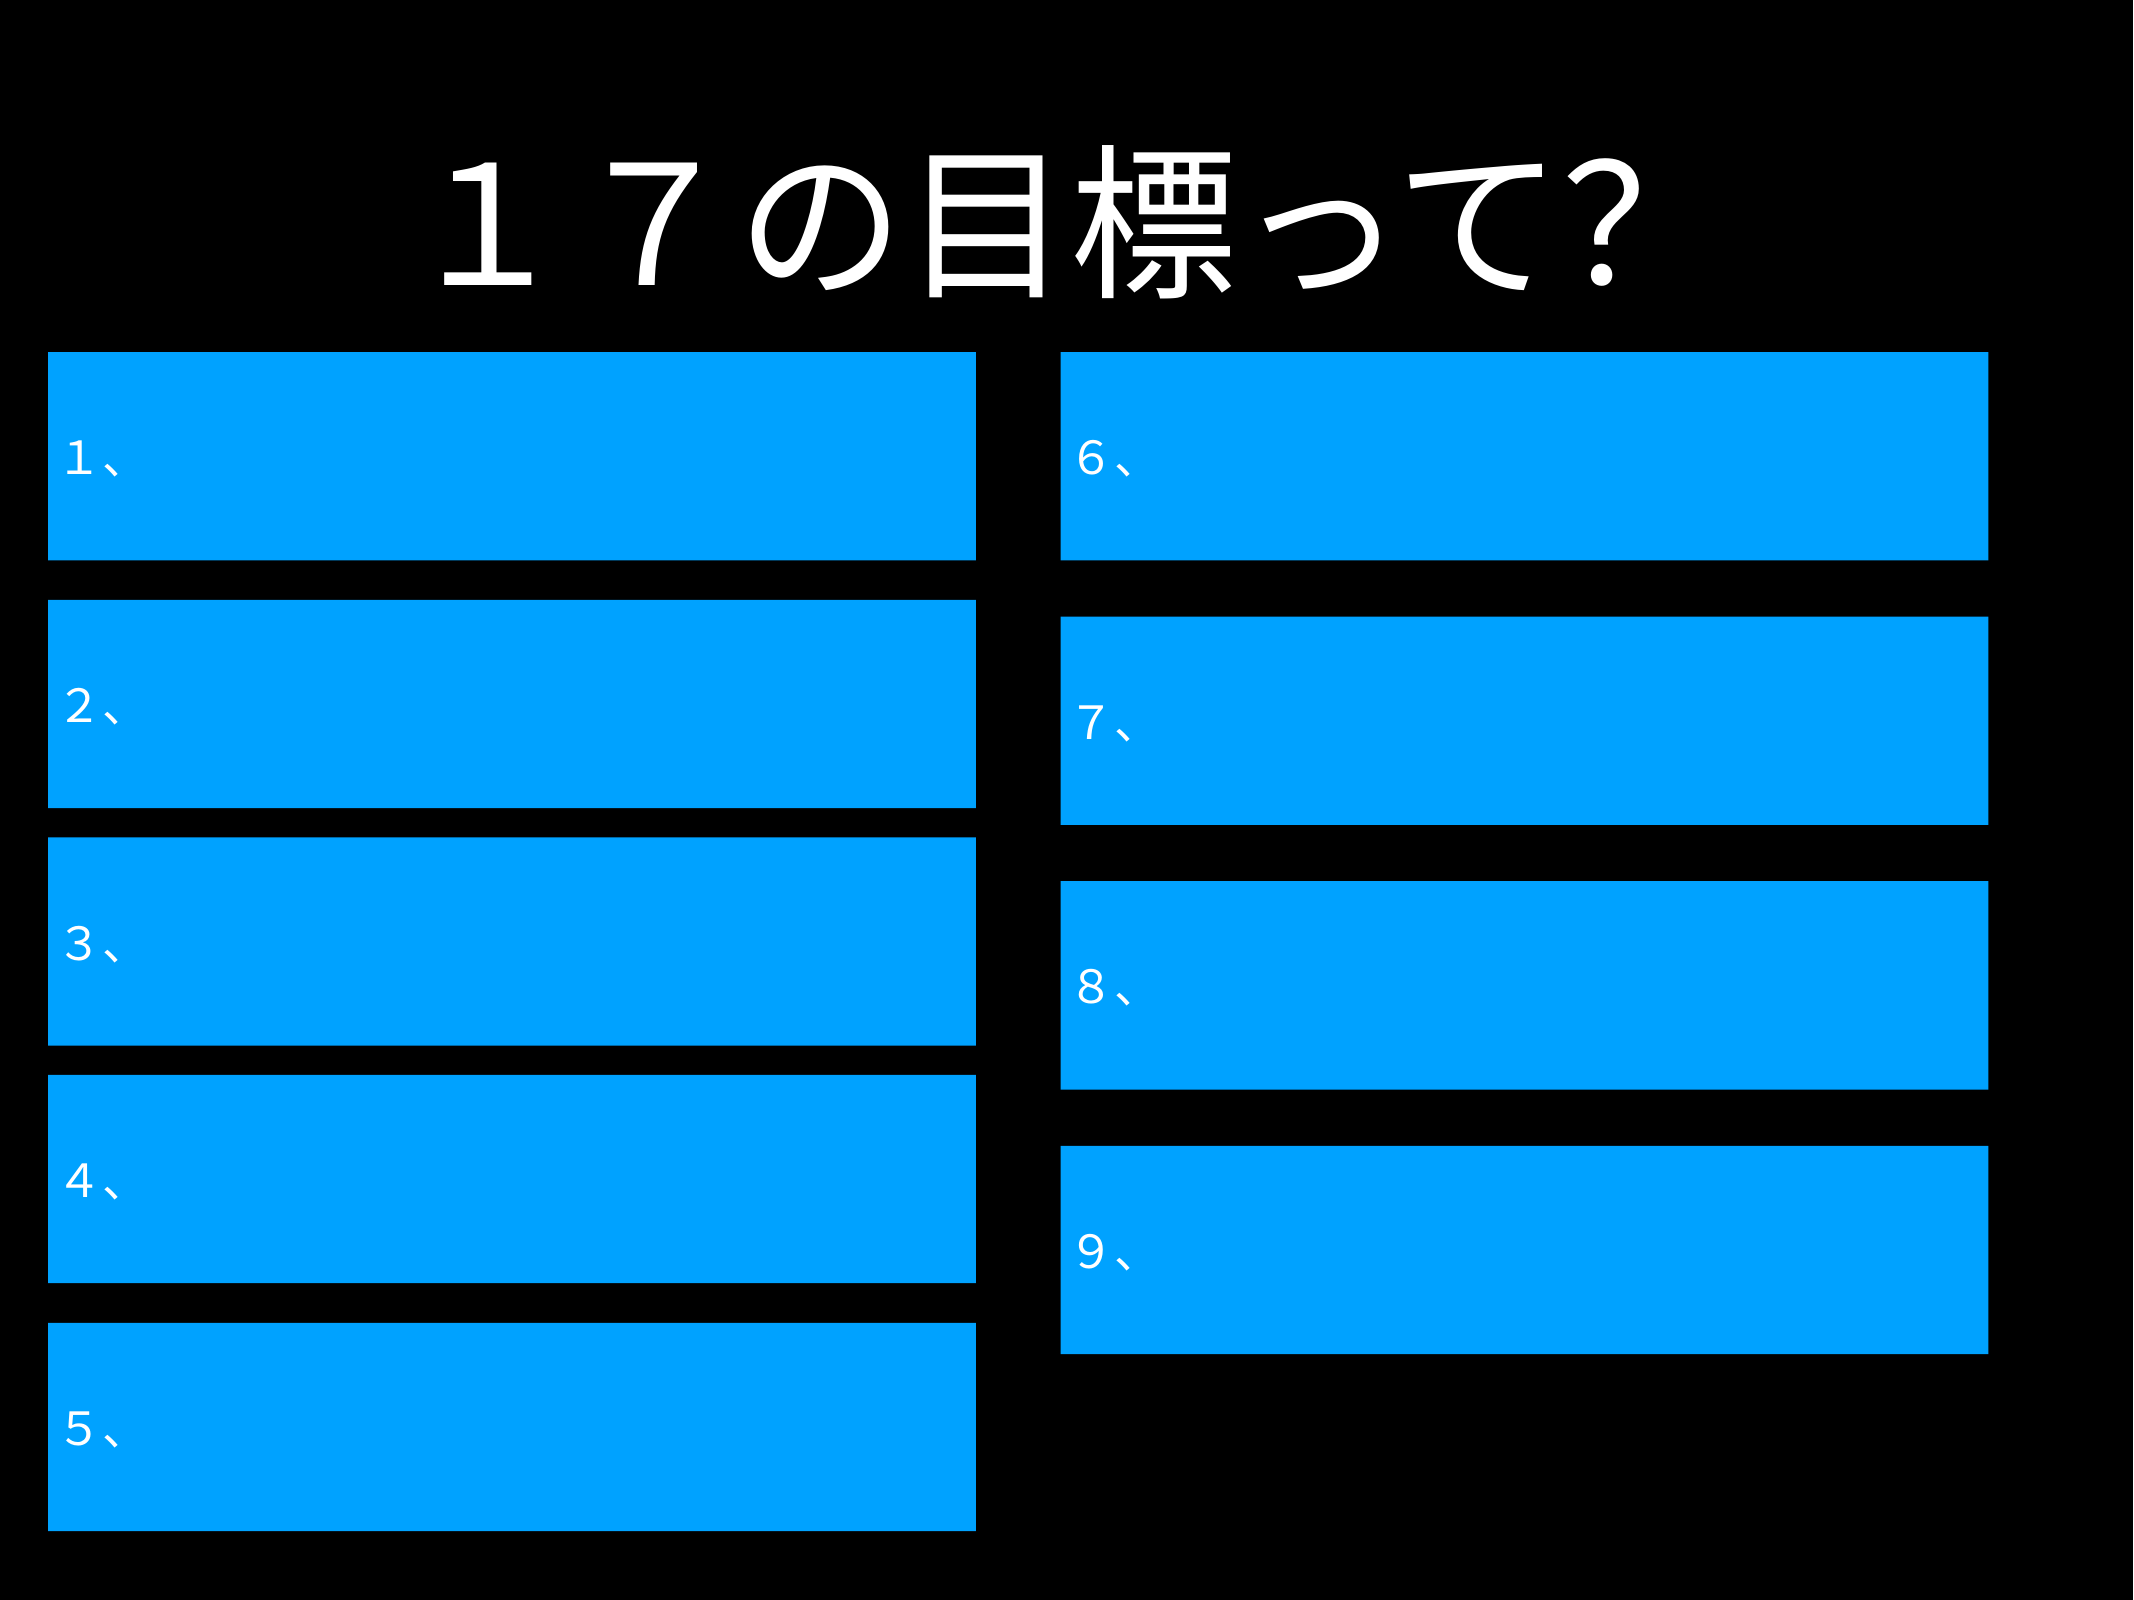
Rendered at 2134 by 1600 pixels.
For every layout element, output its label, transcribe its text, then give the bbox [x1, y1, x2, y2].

text_box ２、 [48, 599, 976, 809]
title １７の目標って？ [155, 41, 1978, 397]
text_box ３、 [48, 837, 976, 1046]
text_box ９、 [1060, 1145, 1989, 1355]
text_box ８、 [1060, 881, 1989, 1090]
text_box ４、 [48, 1074, 976, 1284]
text_box ６、 [1060, 352, 1989, 561]
text_box ７、 [1060, 616, 1989, 825]
text_box ５、 [48, 1322, 976, 1532]
text_box １、 [48, 352, 976, 561]
